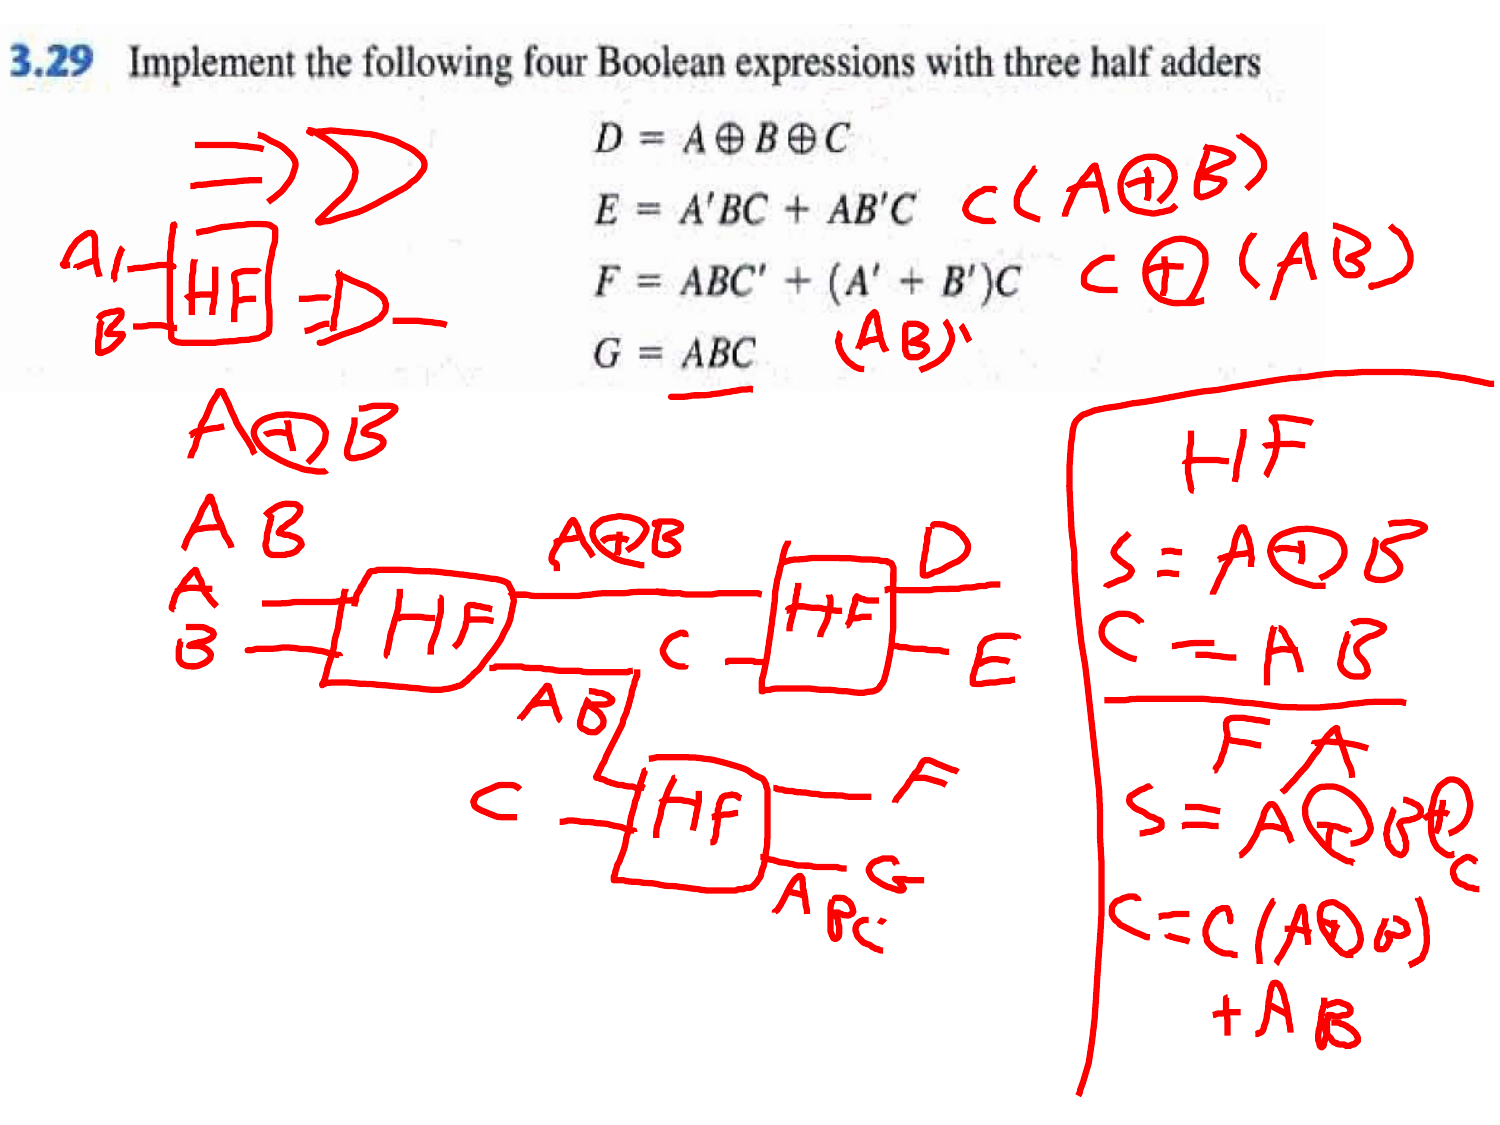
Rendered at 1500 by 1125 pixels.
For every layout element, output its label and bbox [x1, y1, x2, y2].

picture [0, 24, 1326, 392]
text_box [62, 130, 1495, 1096]
